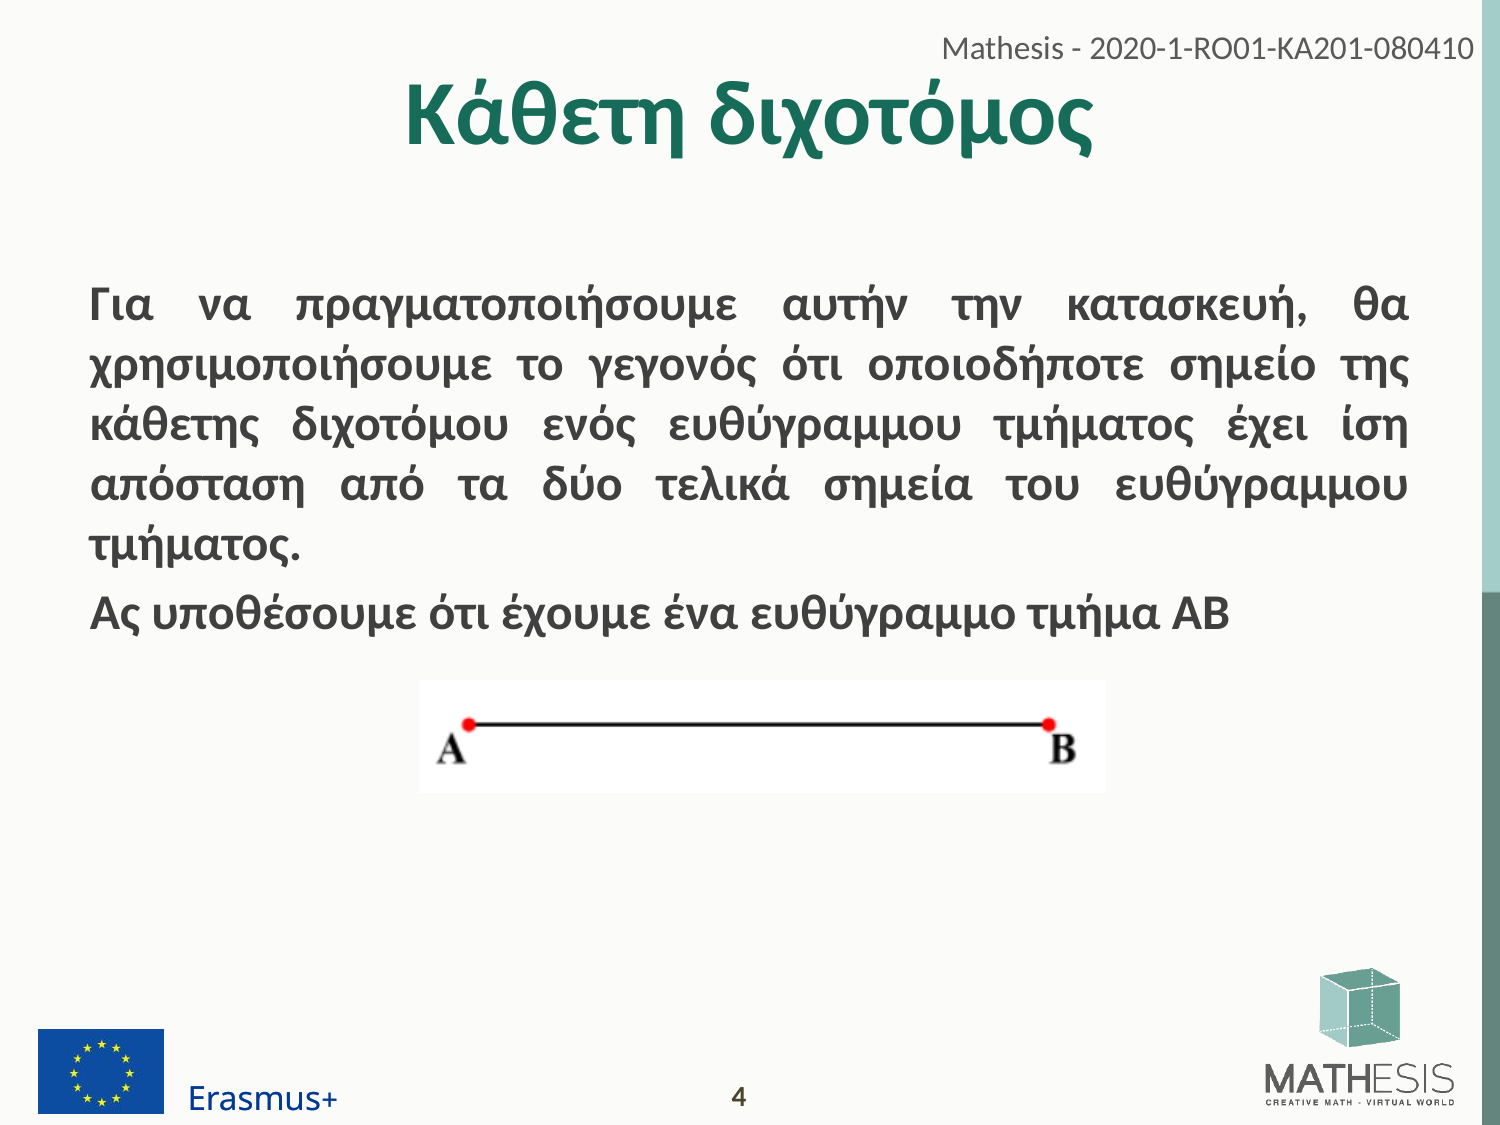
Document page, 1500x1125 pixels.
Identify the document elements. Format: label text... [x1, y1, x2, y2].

picture [418, 680, 1106, 794]
title Κάθετη διχοτόμος [75, 45, 1425, 233]
list Για να πραγματοποιήσουμε αυτήν την κατασκευή, θα χρησιμοποιήσουμε το γεγονός ότι οποιοδήποτε σημείο της κάθετης διχοτόμου ενός ευθύγραμμου τμήματος έχει ίση απόσταση από τα δύο τελικά σημεία του ευθύγραμμου τμήματος. Ας υποθέσουμε ότι έχουμε ένα ευθύγραμμο τμήμα ΑΒ [75, 262, 1425, 1005]
picture [38, 1029, 164, 1114]
